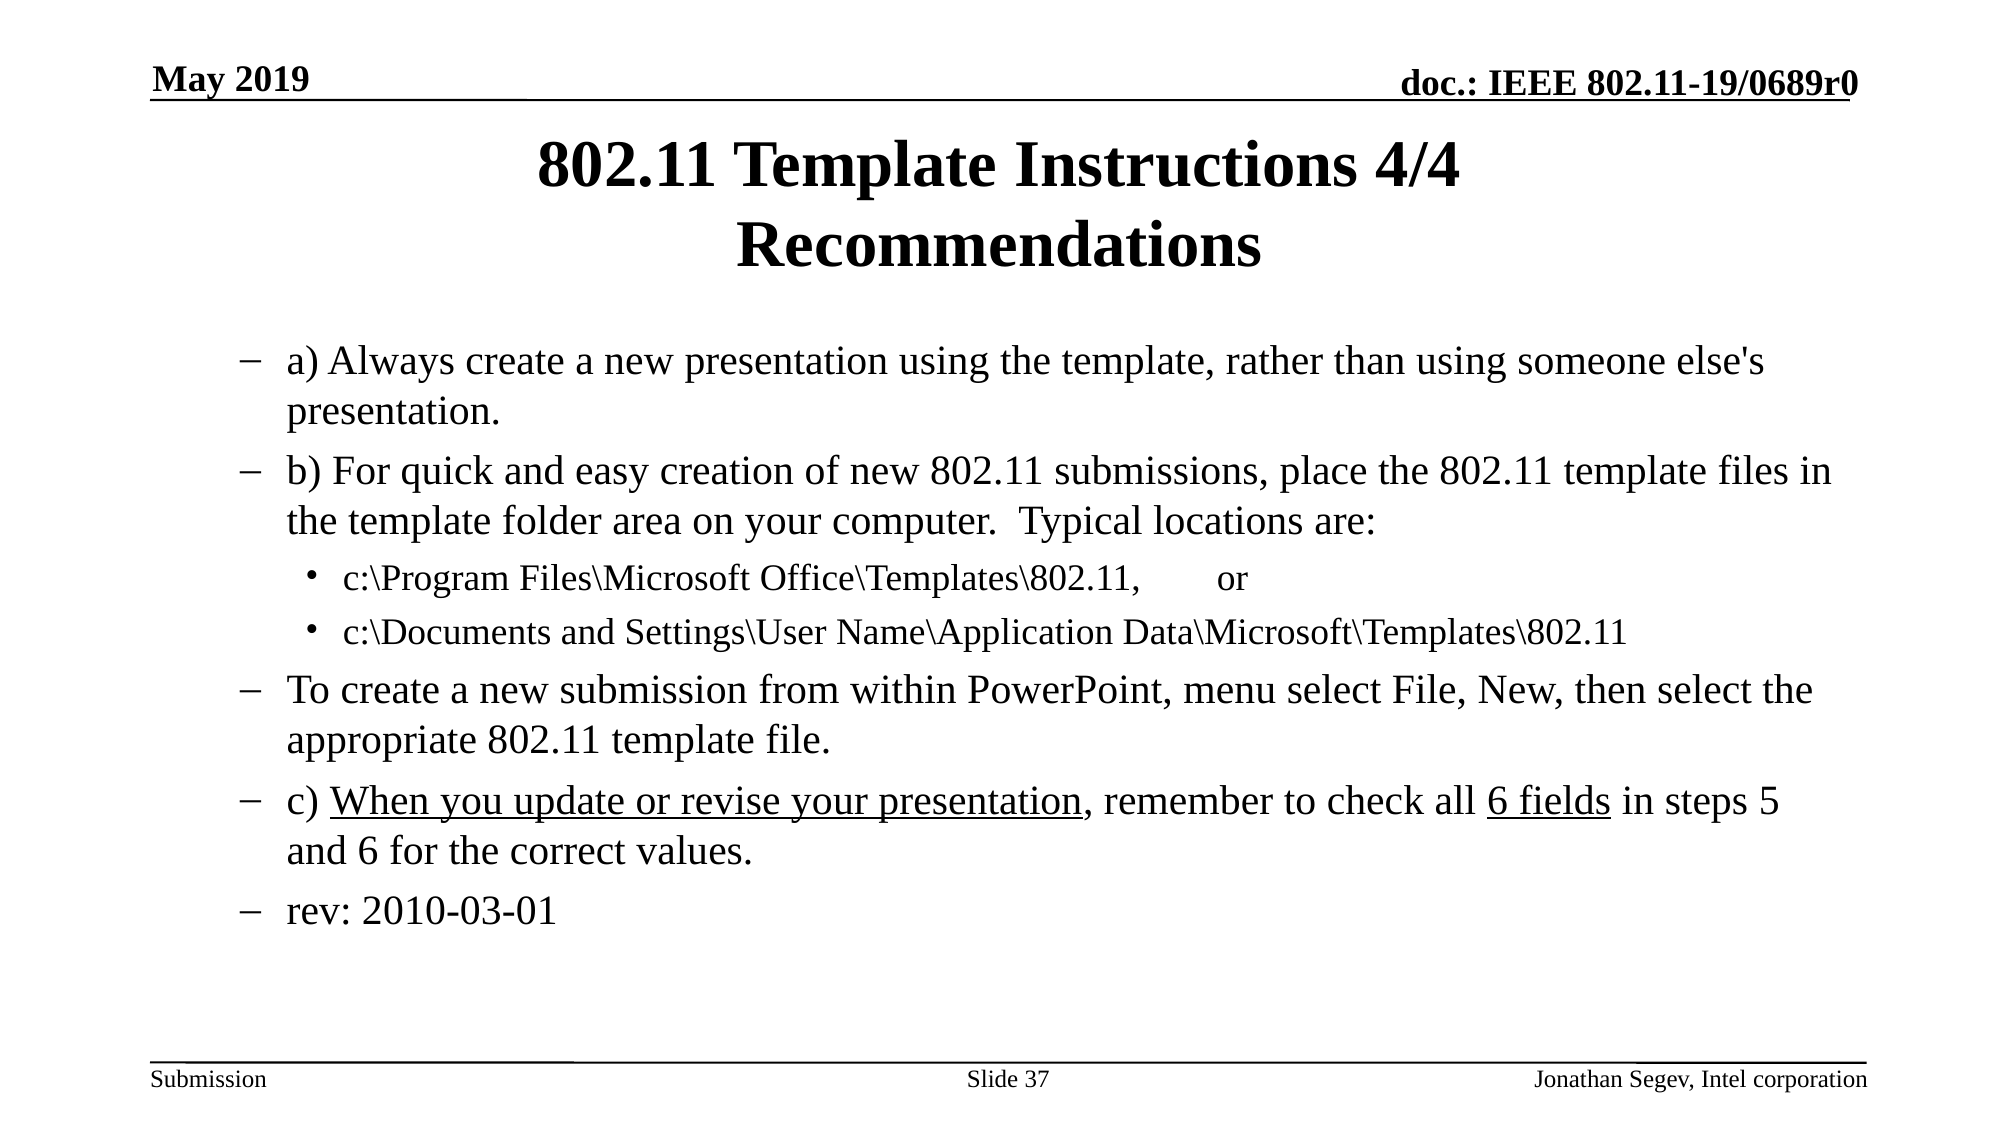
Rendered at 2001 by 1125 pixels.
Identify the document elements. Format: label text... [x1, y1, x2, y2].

footer Jonathan Segev, Intel corporation [1171, 1061, 1869, 1093]
slide_number Slide 37 [950, 1061, 1067, 1123]
list a) Always create a new presentation using the template, rather than using someone else's presentation. b) For quick and easy creation of new 802.11 submissions, place the 802.11 template files in the template folder area on your computer. Typical locations are: c:\Program Files\Microsoft Office\Templates\802.11, or c:\Documents and Settings\User Name\Application Data\Microsoft\Templates\802.11 To create a new submission from within PowerPoint, menu select File, New, then select the appropriate 802.11 template file. c) When you update or revise your presentation, remember to check all 6 fields in steps 5 and 6 for the correct values. rev: 2010-03-01 [149, 324, 1850, 1000]
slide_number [152, 54, 563, 100]
title 802.11 Template Instructions 4/4 Recommendations [149, 112, 1850, 288]
